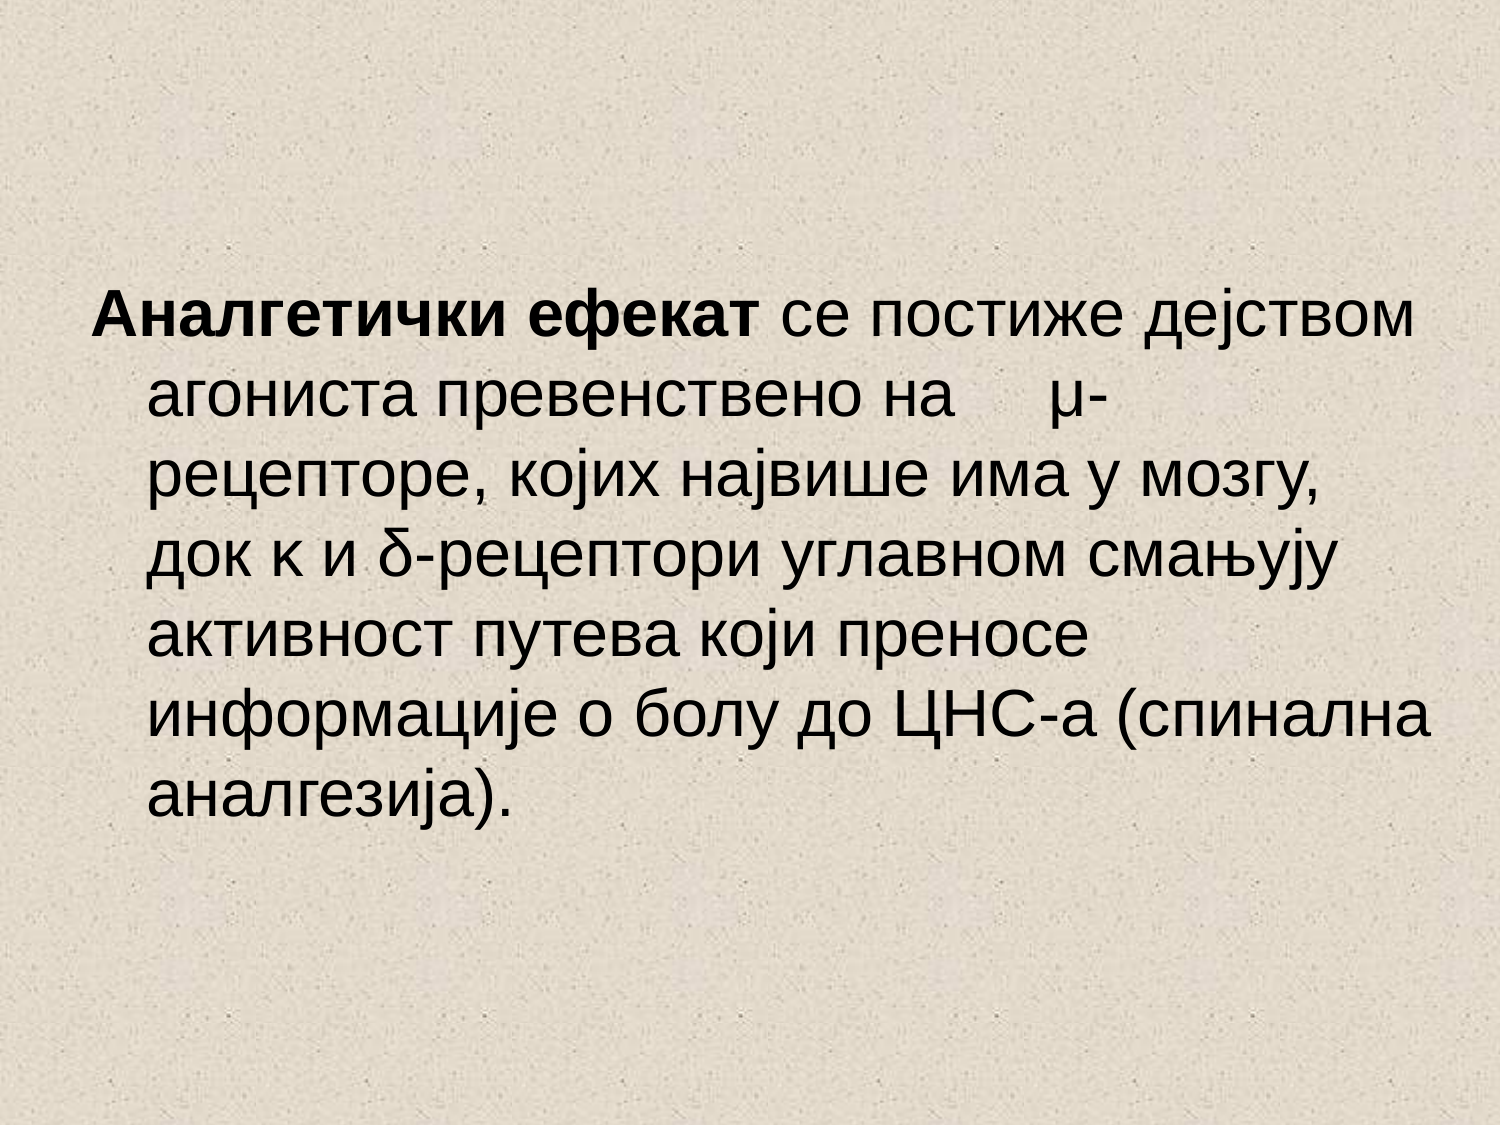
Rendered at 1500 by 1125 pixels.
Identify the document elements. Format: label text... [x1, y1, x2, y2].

picture [0, 0, 1500, 1125]
list Аналгетички ефекат се постиже дејством агониста превенствено на μ-рецепторе, којих највише има у мозгу, док κ и δ-рецептори углавном смањују активност путева који преносе информације о болу до ЦНС-а (спинална аналгезија). [75, 262, 1450, 1005]
